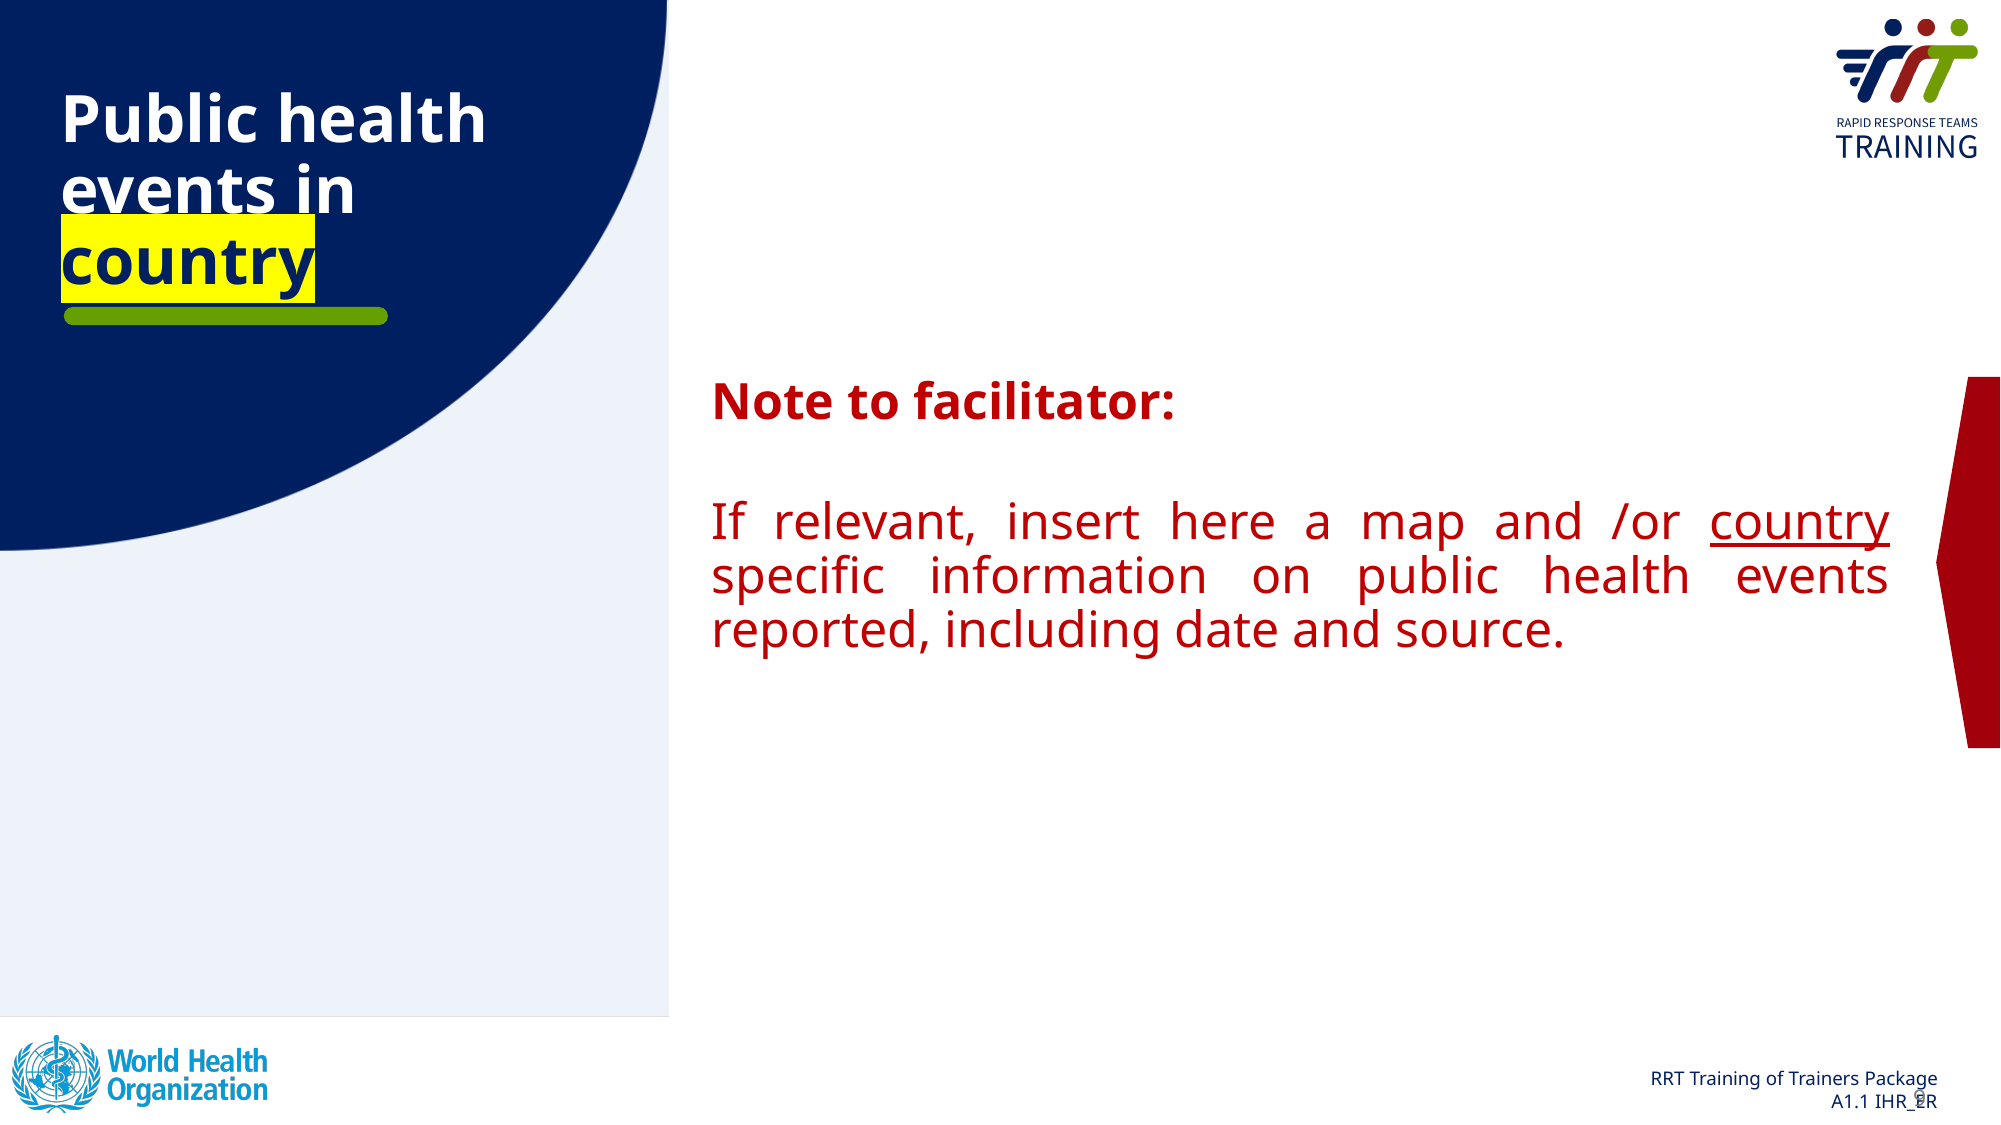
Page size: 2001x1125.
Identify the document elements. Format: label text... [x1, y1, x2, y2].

picture [12, 1083, 48, 1113]
picture [0, 0, 669, 1018]
picture [12, 1035, 267, 1113]
text_box Note to facilitator: If relevant, insert here a map and /or country specific information on public health events reported, including date and source. [703, 368, 1898, 1100]
picture [58, 1050, 64, 1058]
text_box [63, 306, 388, 326]
text_box Public health events in country [53, 76, 501, 309]
picture [1835, 19, 1978, 167]
